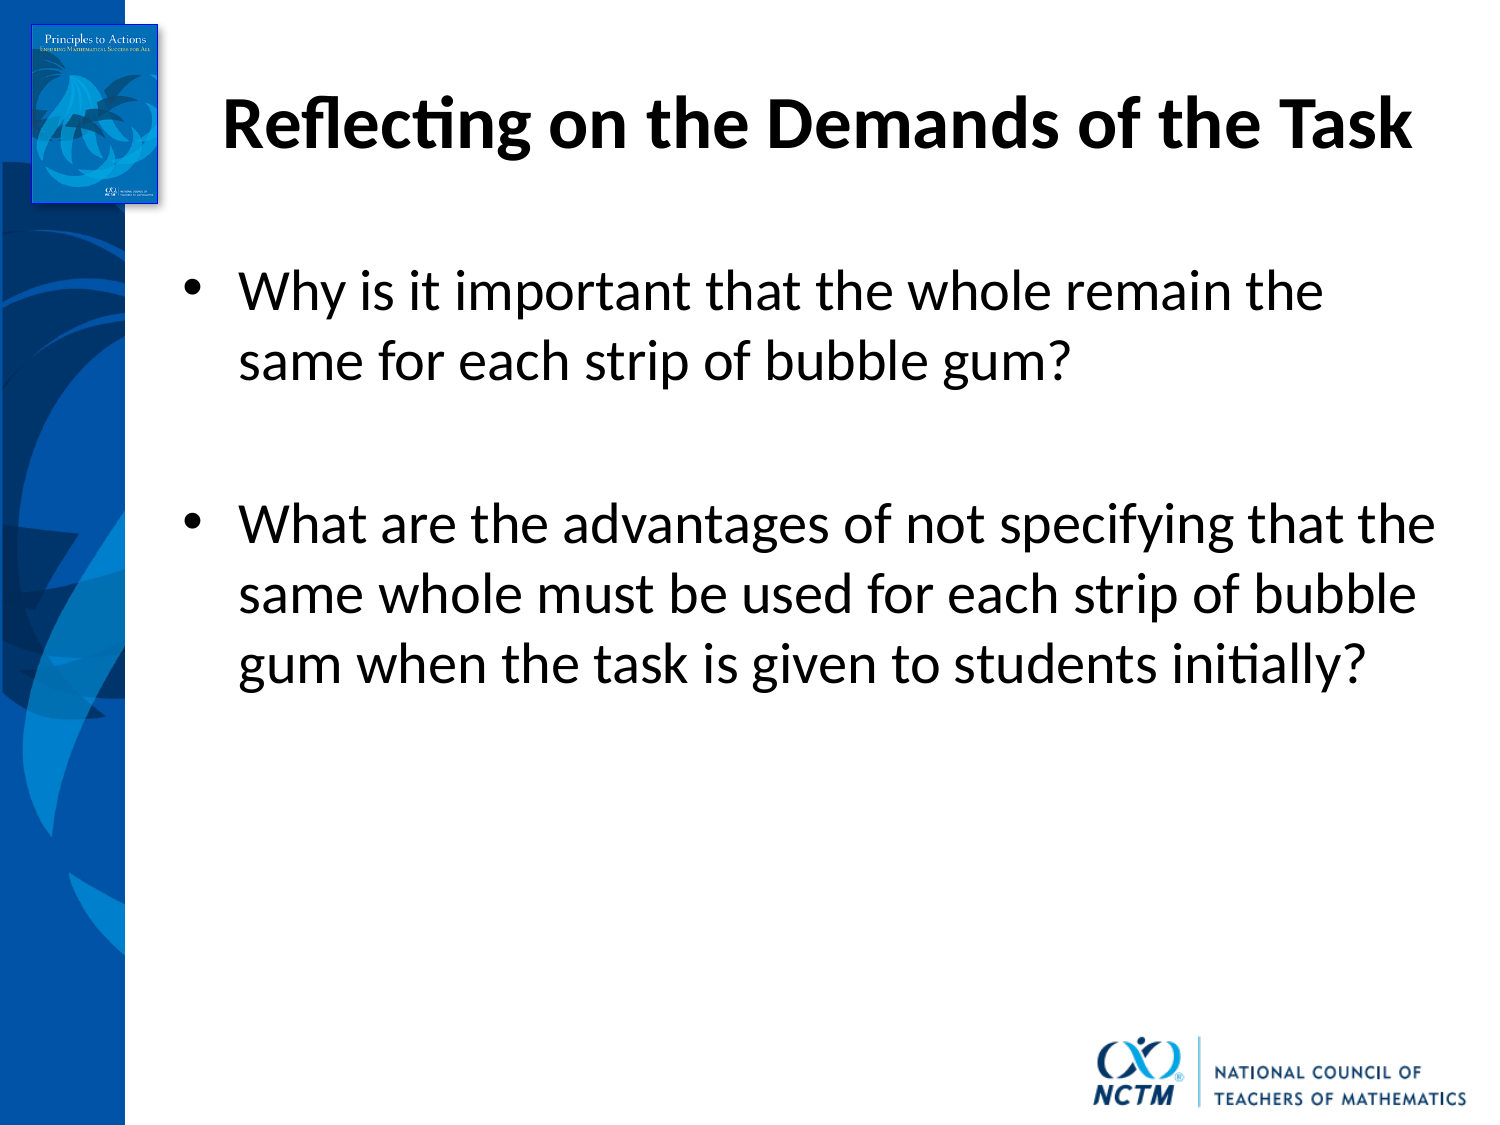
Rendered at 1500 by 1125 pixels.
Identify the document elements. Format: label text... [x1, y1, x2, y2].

picture [0, 0, 125, 1125]
list Why is it important that the whole remain the same for each strip of bubble gum? What are the advantages of not specifying that the same whole must be used for each strip of bubble gum when the task is given to students initially? [167, 244, 1470, 1023]
picture [32, 25, 157, 203]
picture [1078, 1017, 1484, 1124]
title Reflecting on the Demands of the Task [167, 45, 1470, 192]
